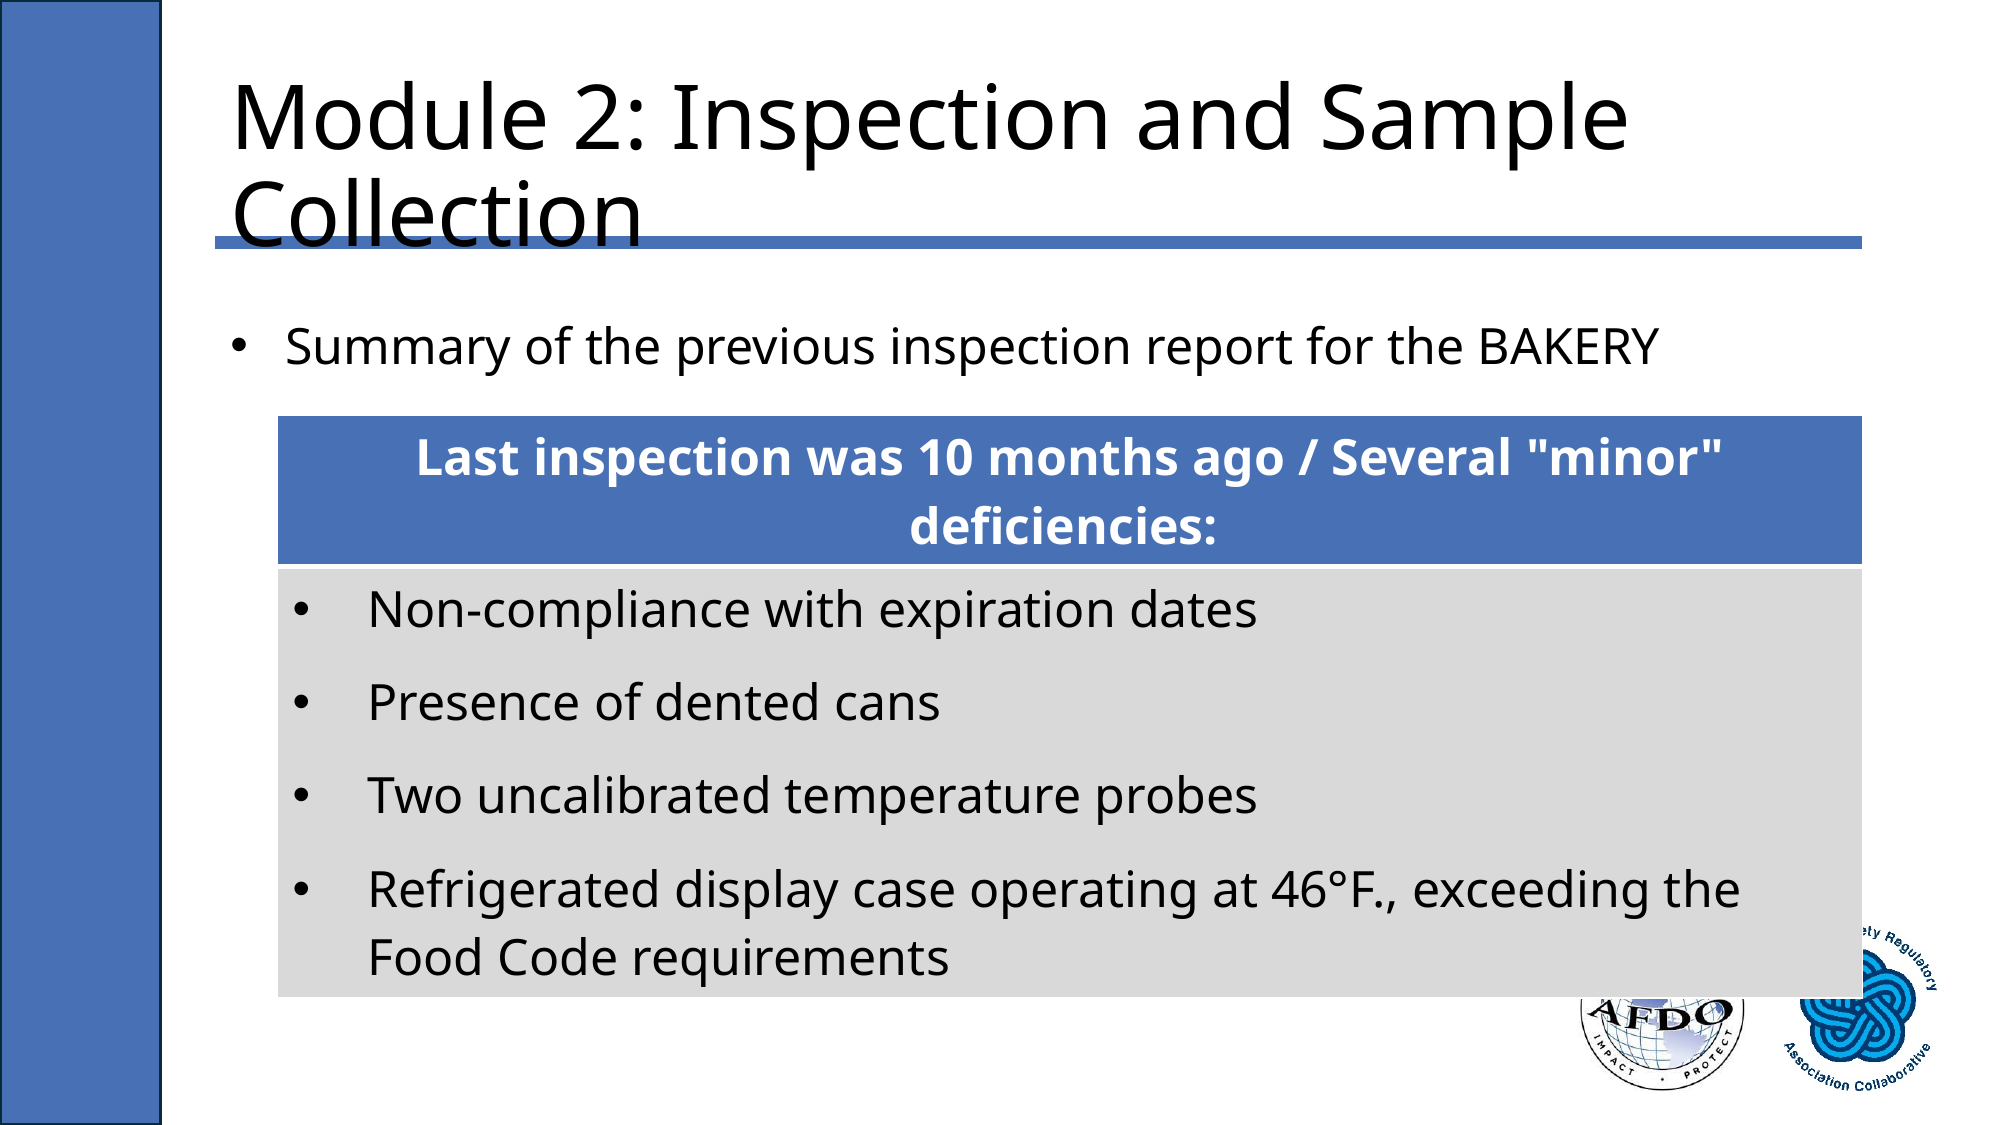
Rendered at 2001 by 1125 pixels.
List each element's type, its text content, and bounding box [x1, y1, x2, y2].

title Module 2: Inspection and Sample Collection [215, 111, 1925, 226]
picture [1776, 925, 1937, 1091]
picture [1579, 999, 1745, 1091]
table_header Last inspection was 10 months ago / Several "minor" deficiencies: [278, 416, 1862, 564]
table_cell Non-compliance with expiration dates Presence of dented cans Two uncalibrated temperature probes Refrigerated display case operating at 46°F., exceeding the Food Code requirements [278, 569, 1862, 997]
list Summary of the previous inspection report for the BAKERY [215, 306, 1863, 383]
